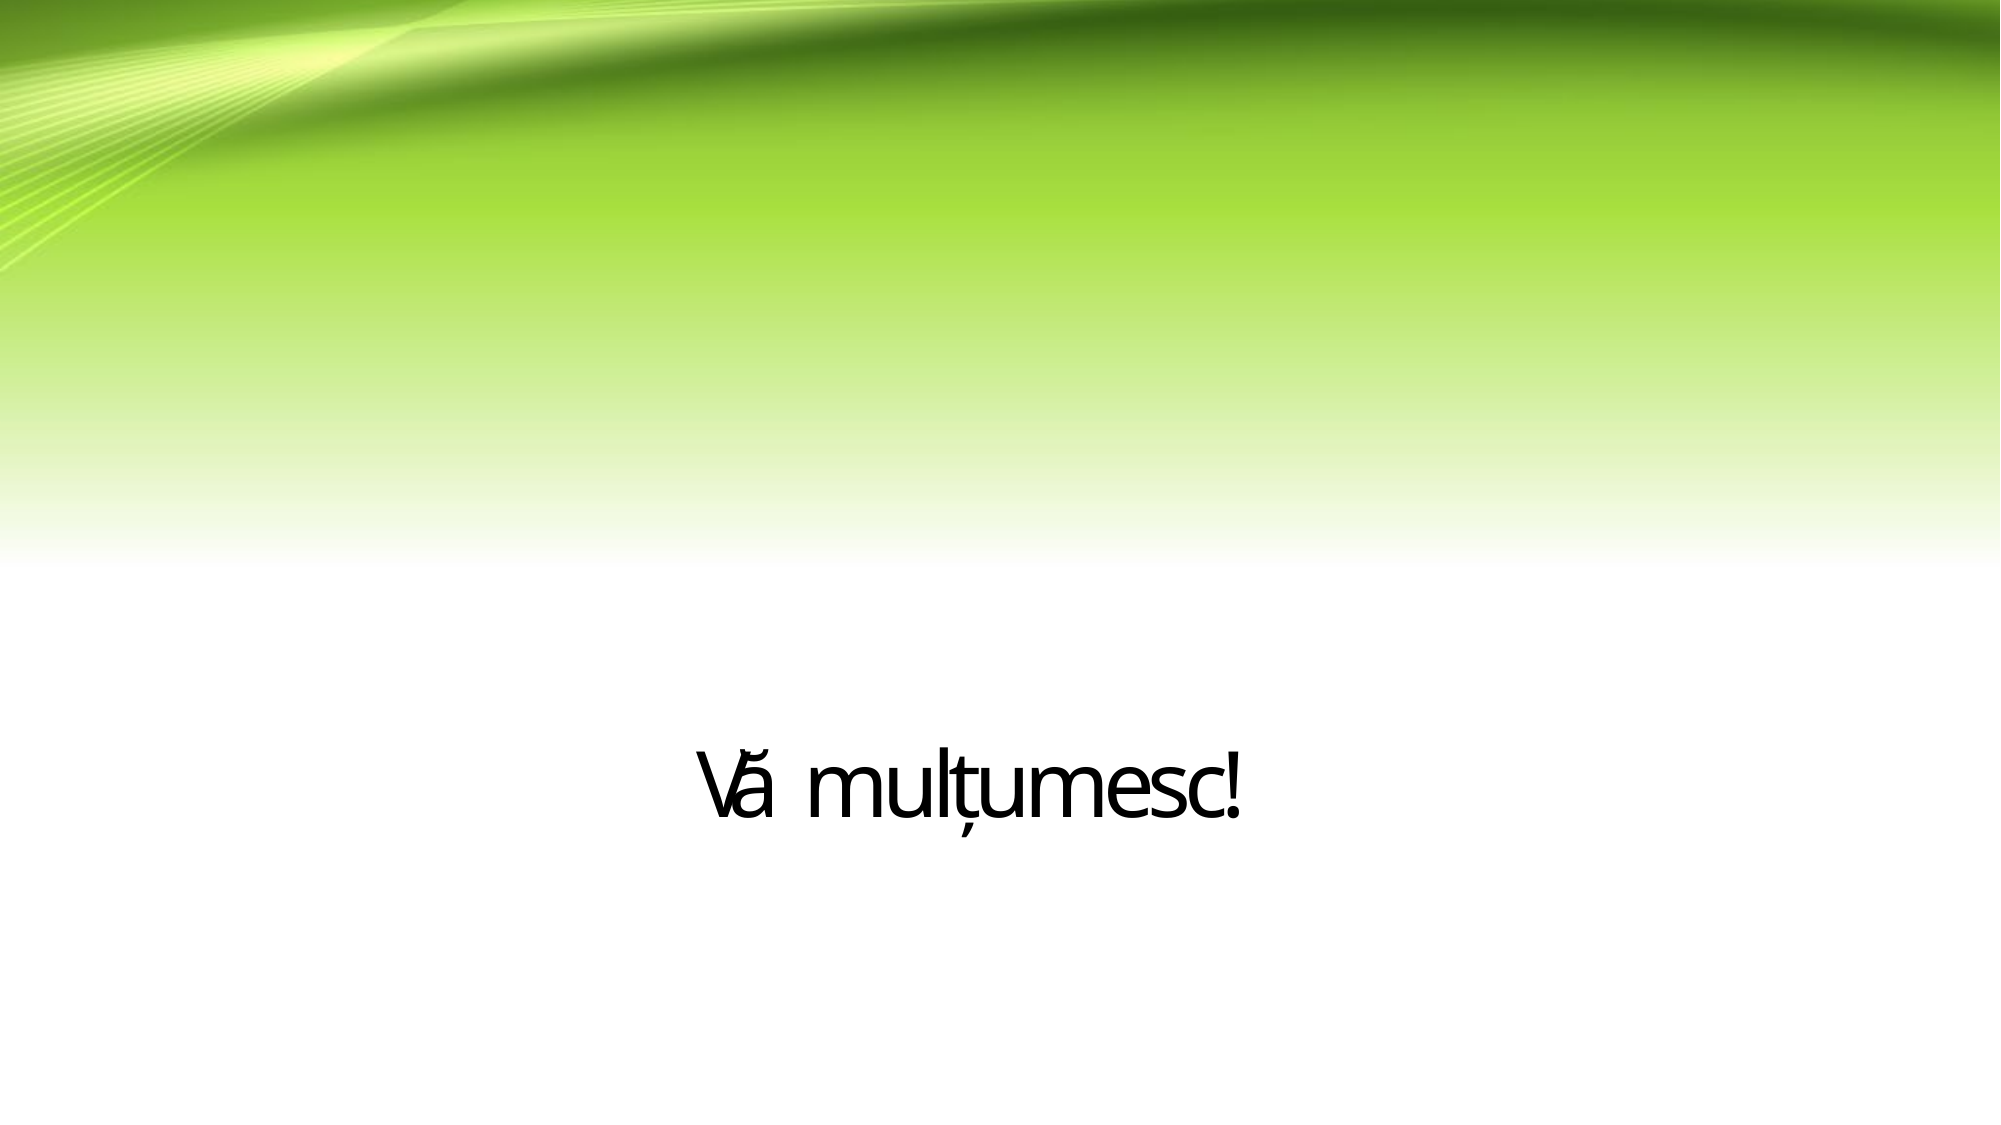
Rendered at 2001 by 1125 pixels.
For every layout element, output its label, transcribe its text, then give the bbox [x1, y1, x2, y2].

picture [0, 0, 2000, 567]
title Vă mulțumesc! [694, 723, 1306, 914]
